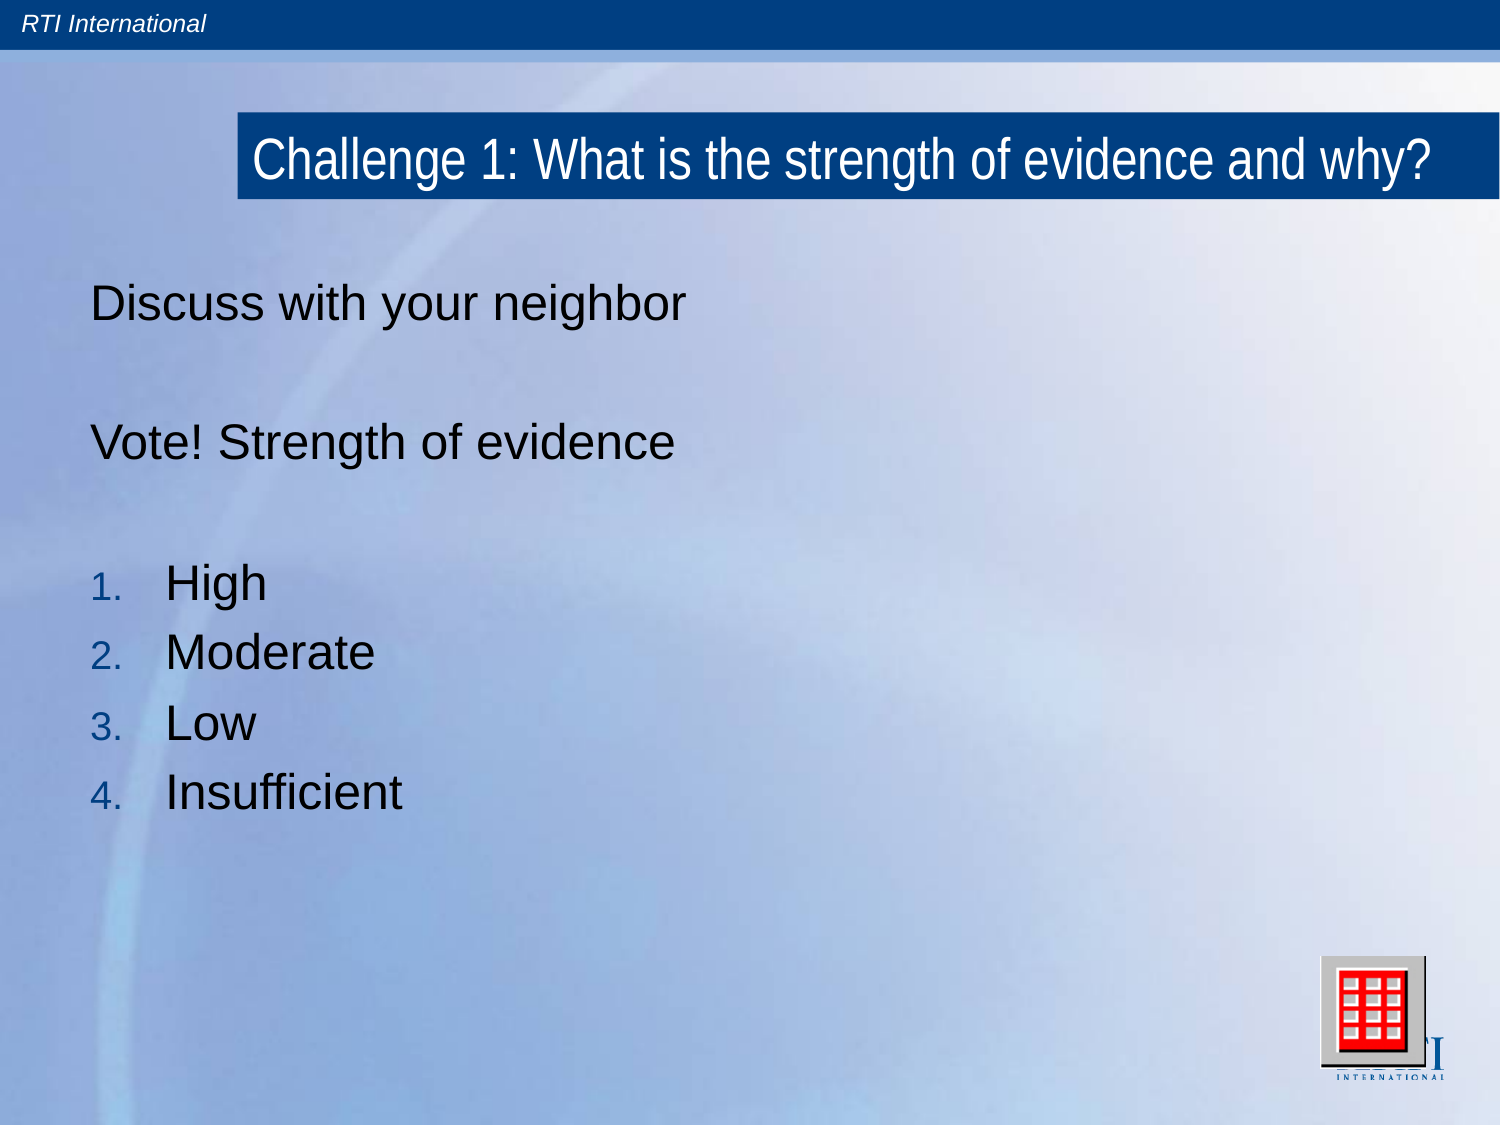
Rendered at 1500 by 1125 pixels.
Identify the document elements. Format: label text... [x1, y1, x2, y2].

title Challenge 1: What is the strength of evidence and why? [237, 111, 1500, 200]
list Discuss with your neighbor Vote! Strength of evidence High Moderate Low Insufficient [74, 262, 1426, 1006]
picture [0, 63, 1500, 1125]
